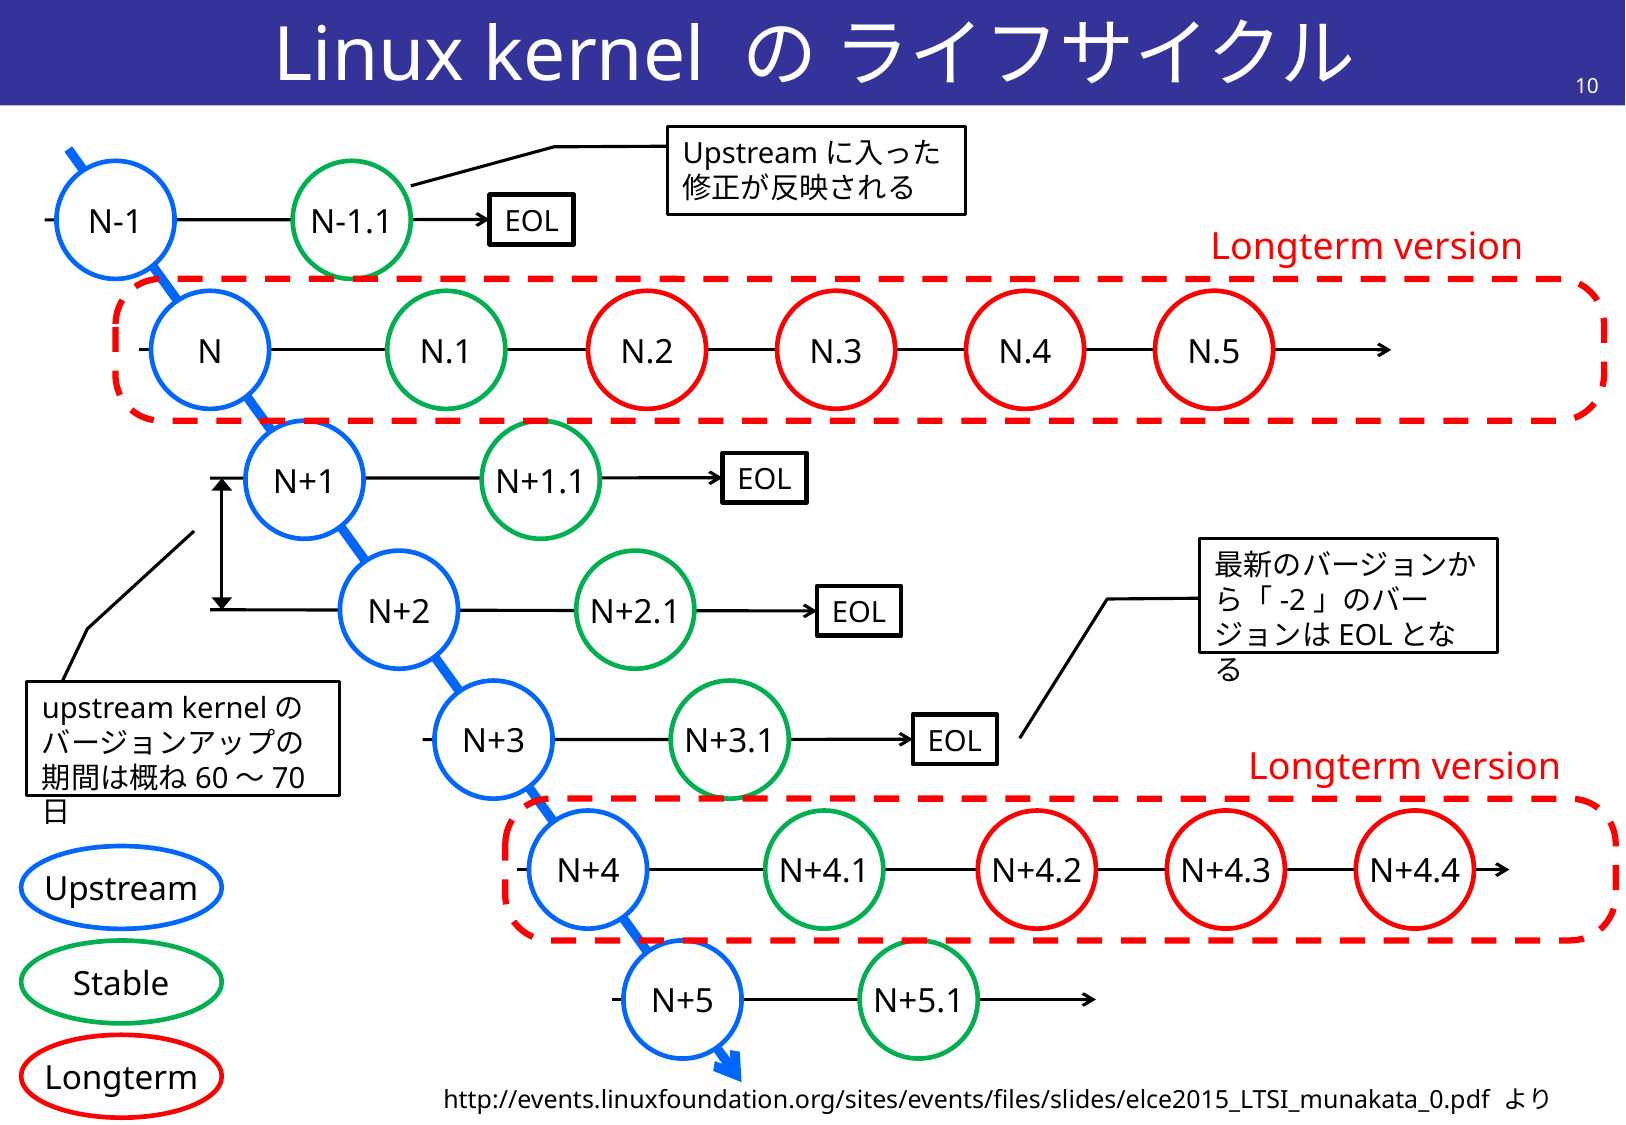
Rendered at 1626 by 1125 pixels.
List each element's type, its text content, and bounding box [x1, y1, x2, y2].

text_box N-1 [56, 192, 63, 219]
text_box N-1 [57, 228, 63, 247]
text_box Longterm version [1195, 214, 1539, 275]
text_box Longterm [21, 1042, 216, 1118]
text_box N+3.1 [746, 749, 789, 797]
text_box Upstream [21, 853, 63, 922]
text_box http://events.linuxfoundation.org/sites/events/files/slides/elce2015_LTSI_munakata_0.pdf より [428, 1076, 1569, 1121]
slide_number 10 [1522, 65, 1614, 105]
text_box EOL [817, 586, 902, 636]
text_box N+5.1 [860, 1007, 978, 1059]
text_box [746, 798, 1616, 941]
title Linux kernel の ライフサイクル [83, 0, 1546, 102]
text_box 最新のバージョンから「-2」のバージョンはEOLとなる [1019, 538, 1498, 739]
text_box EOL [746, 452, 807, 503]
text_box Longterm version [1233, 734, 1577, 795]
text_box N+5.1 [859, 941, 978, 998]
text_box [746, 278, 1604, 421]
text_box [68, 148, 742, 1083]
text_box Stable [21, 948, 63, 1016]
text_box Upstreamに入った修正が反映される [553, 126, 966, 215]
text_box N+3.1 [746, 682, 789, 739]
text_box EOL [912, 714, 997, 765]
text_box upstream kernelのバージョンアップの期間は概ね60～70日 [26, 680, 63, 796]
